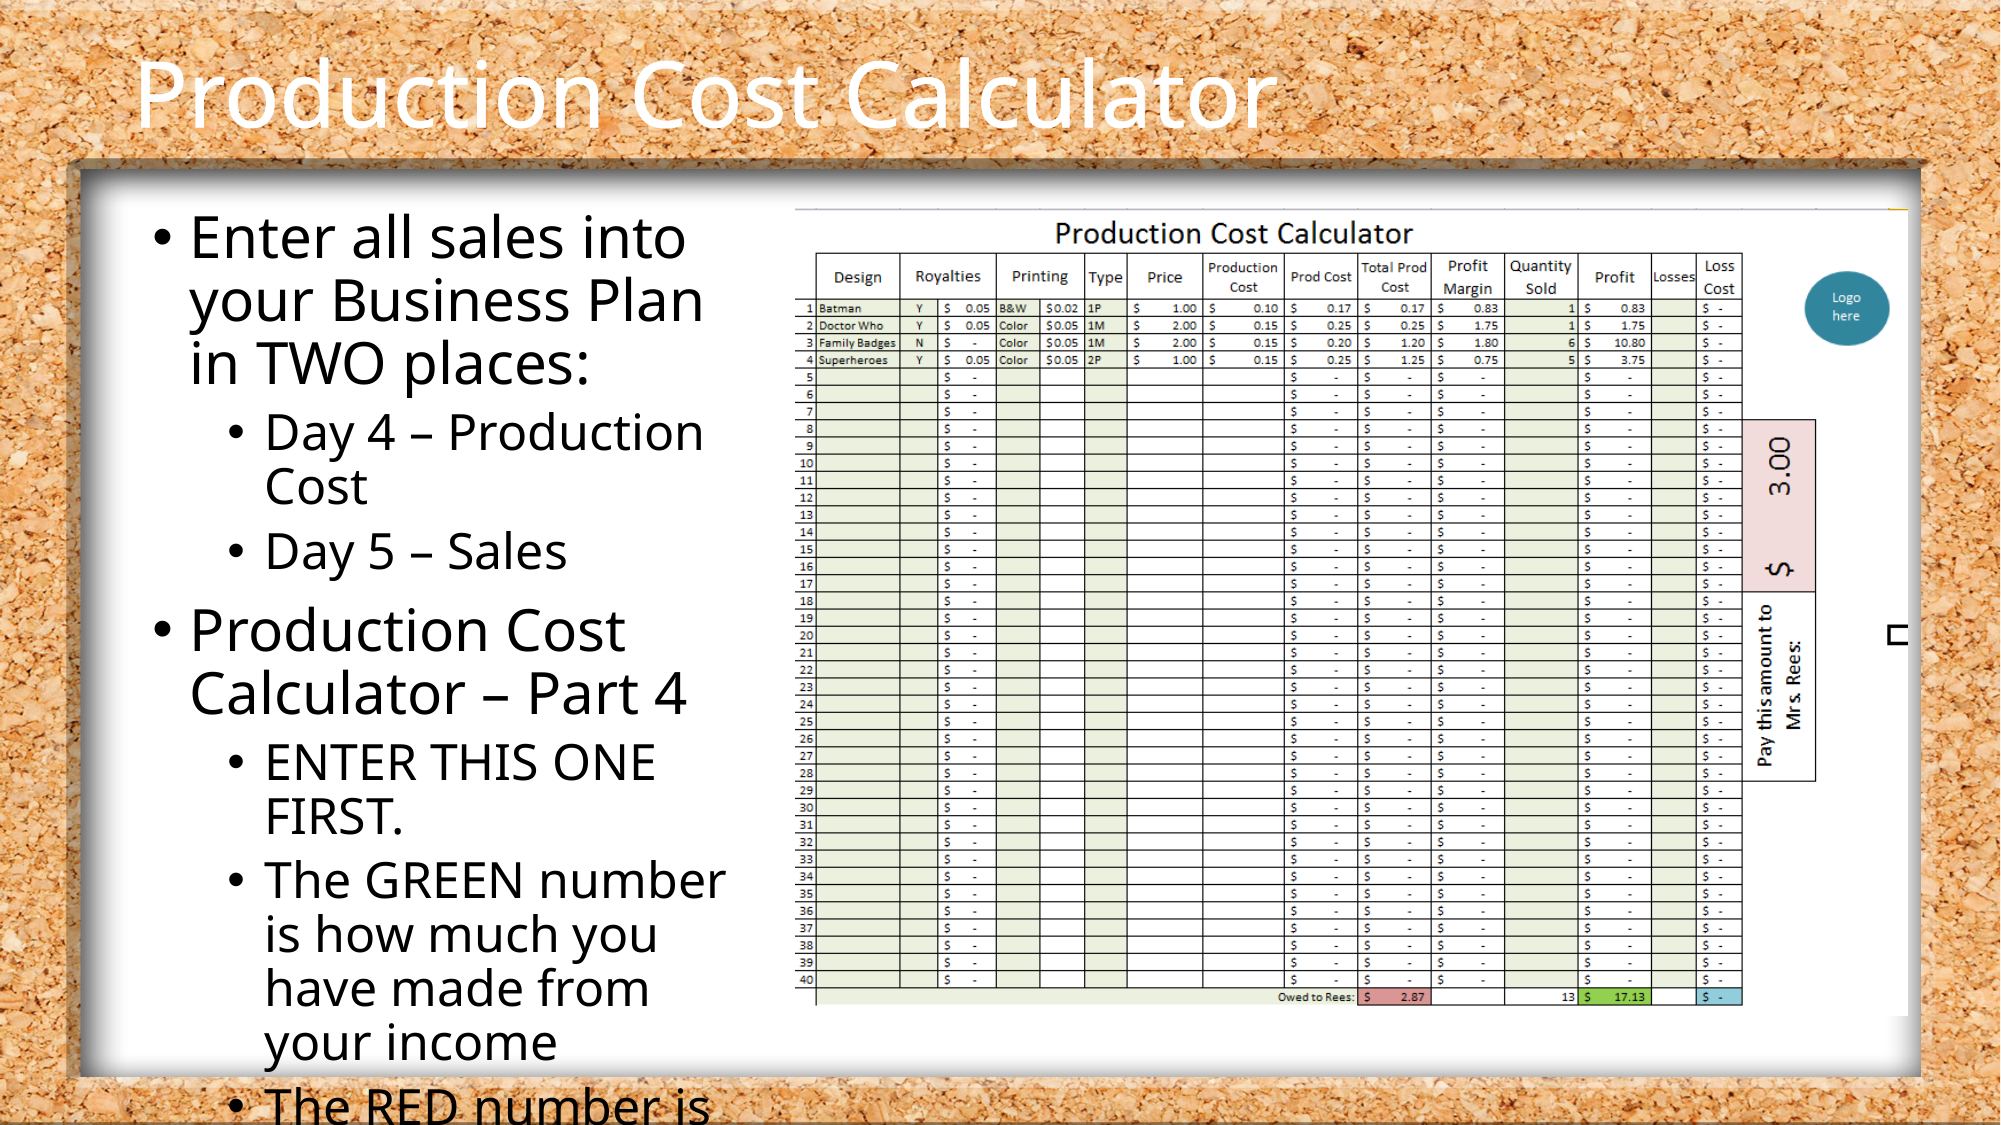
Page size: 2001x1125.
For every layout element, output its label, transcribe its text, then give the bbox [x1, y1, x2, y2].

picture [0, 0, 2001, 1125]
title Production Cost Calculator [117, 0, 1843, 207]
list Enter all sales into your Business Plan in TWO places: Day 4 – Production Cost Day 5 – Sales Production Cost Calculator – Part 4 ENTER THIS ONE FIRST. The GREEN number is how much you have made from your income The RED number is what you owe in supplies If you have losses, their cost will be added to the red number. (More on that later) [137, 200, 784, 1047]
